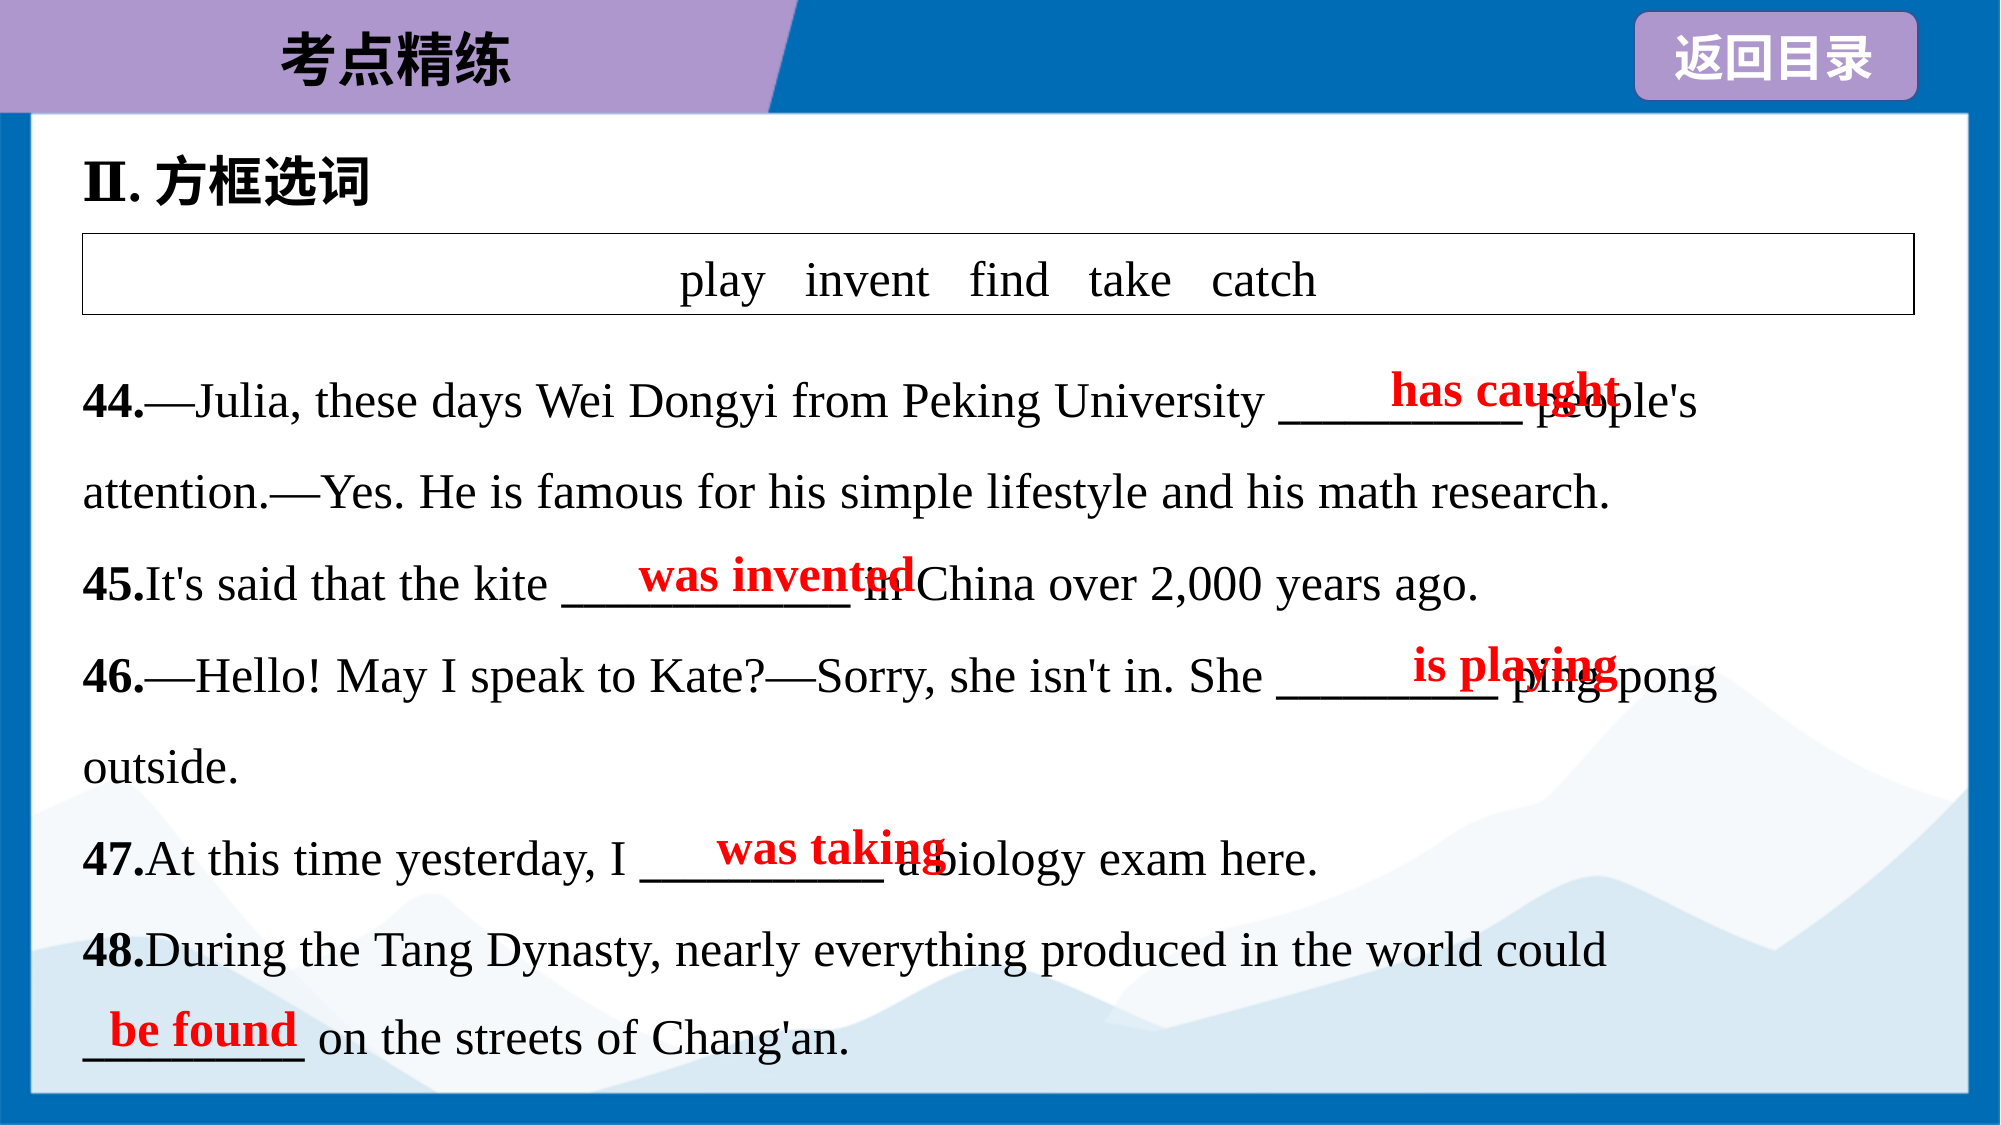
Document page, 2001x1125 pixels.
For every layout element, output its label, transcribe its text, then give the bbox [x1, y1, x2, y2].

text_box 44.—Julia, these days Wei Dongyi from Peking University ___________ people's attention.—Yes. He is famous for his simple lifestyle and his math research. 45.It's said that the kite _____________ in China over 2,000 years ago. 46.—Hello! May I speak to Kate?—Sorry, she isn't in. She __________ ping-pong outside. 47.At this time yesterday, I ___________ a biology exam here. 48.During the Tang Dynasty, nearly everything produced in the world could __________ on the streets of Chang'an. [82, 335, 1917, 1055]
text_box Ⅱ.方框选词 [82, 146, 1917, 212]
table_header play invent find take catch [83, 234, 1913, 314]
text_box was taking [692, 787, 971, 865]
text_box be found [85, 968, 322, 1047]
text_box has caught [1366, 328, 1645, 407]
picture [0, 0, 2000, 1125]
text_box is playing [1388, 603, 1643, 682]
text_box was invented [614, 514, 940, 592]
